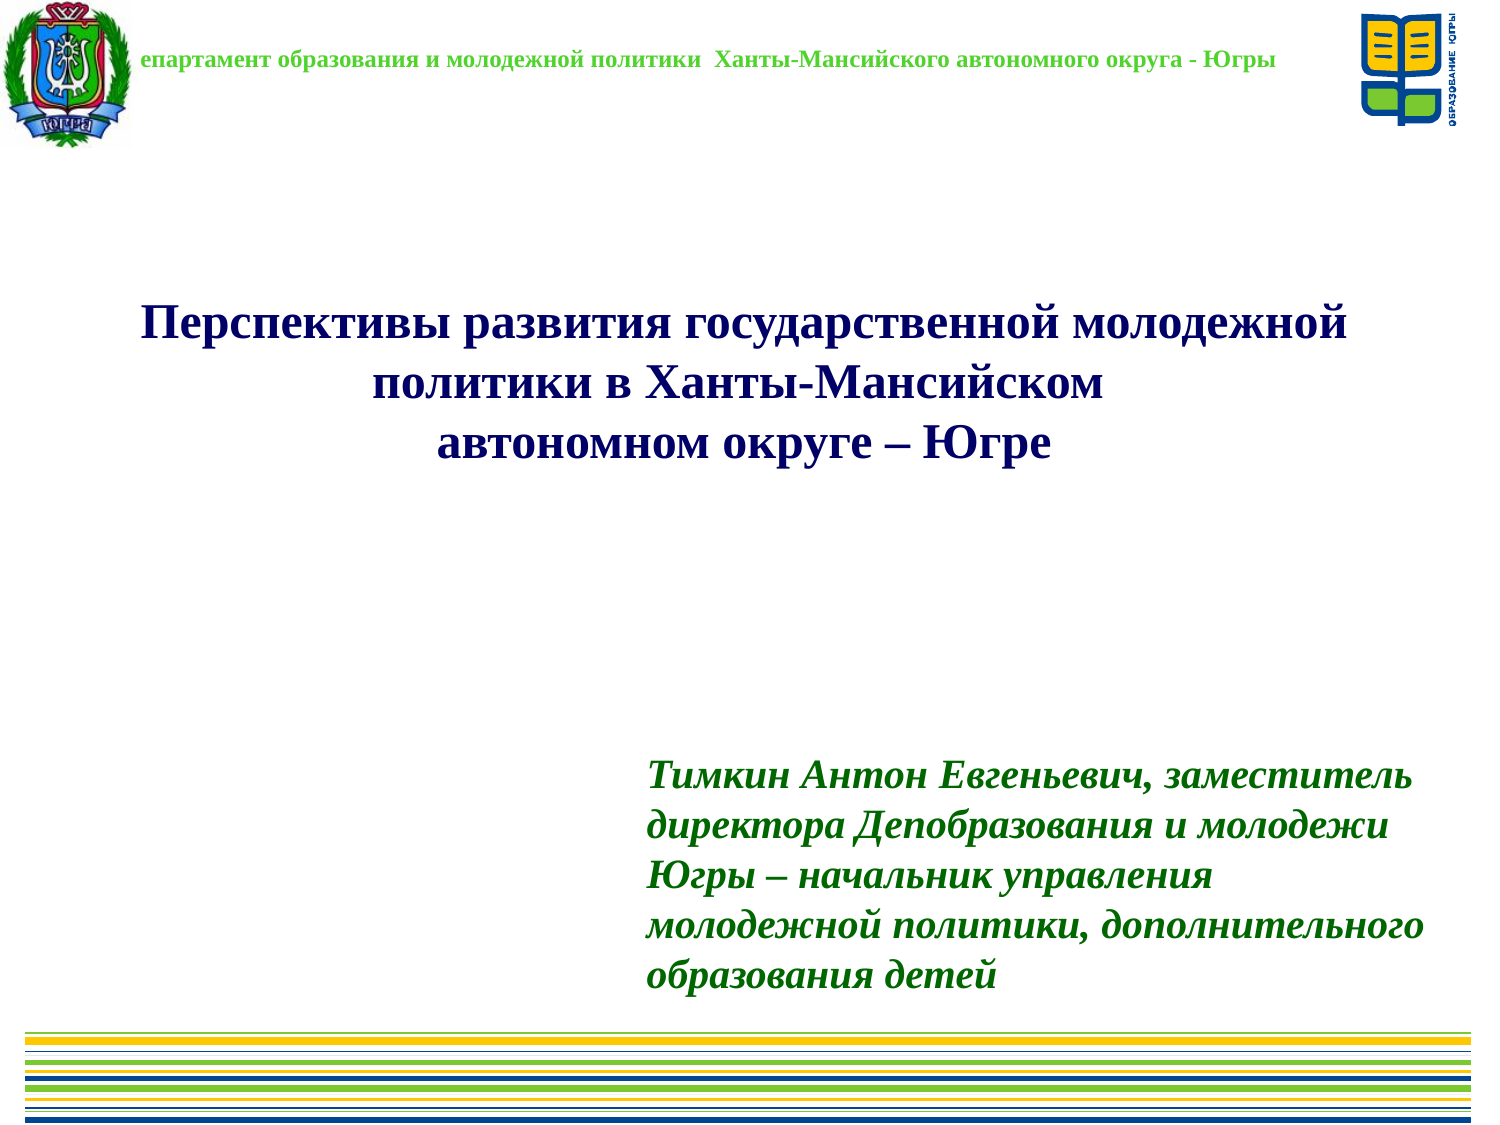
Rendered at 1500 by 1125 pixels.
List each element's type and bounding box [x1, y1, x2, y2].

text_box [0, 0, 1500, 1125]
